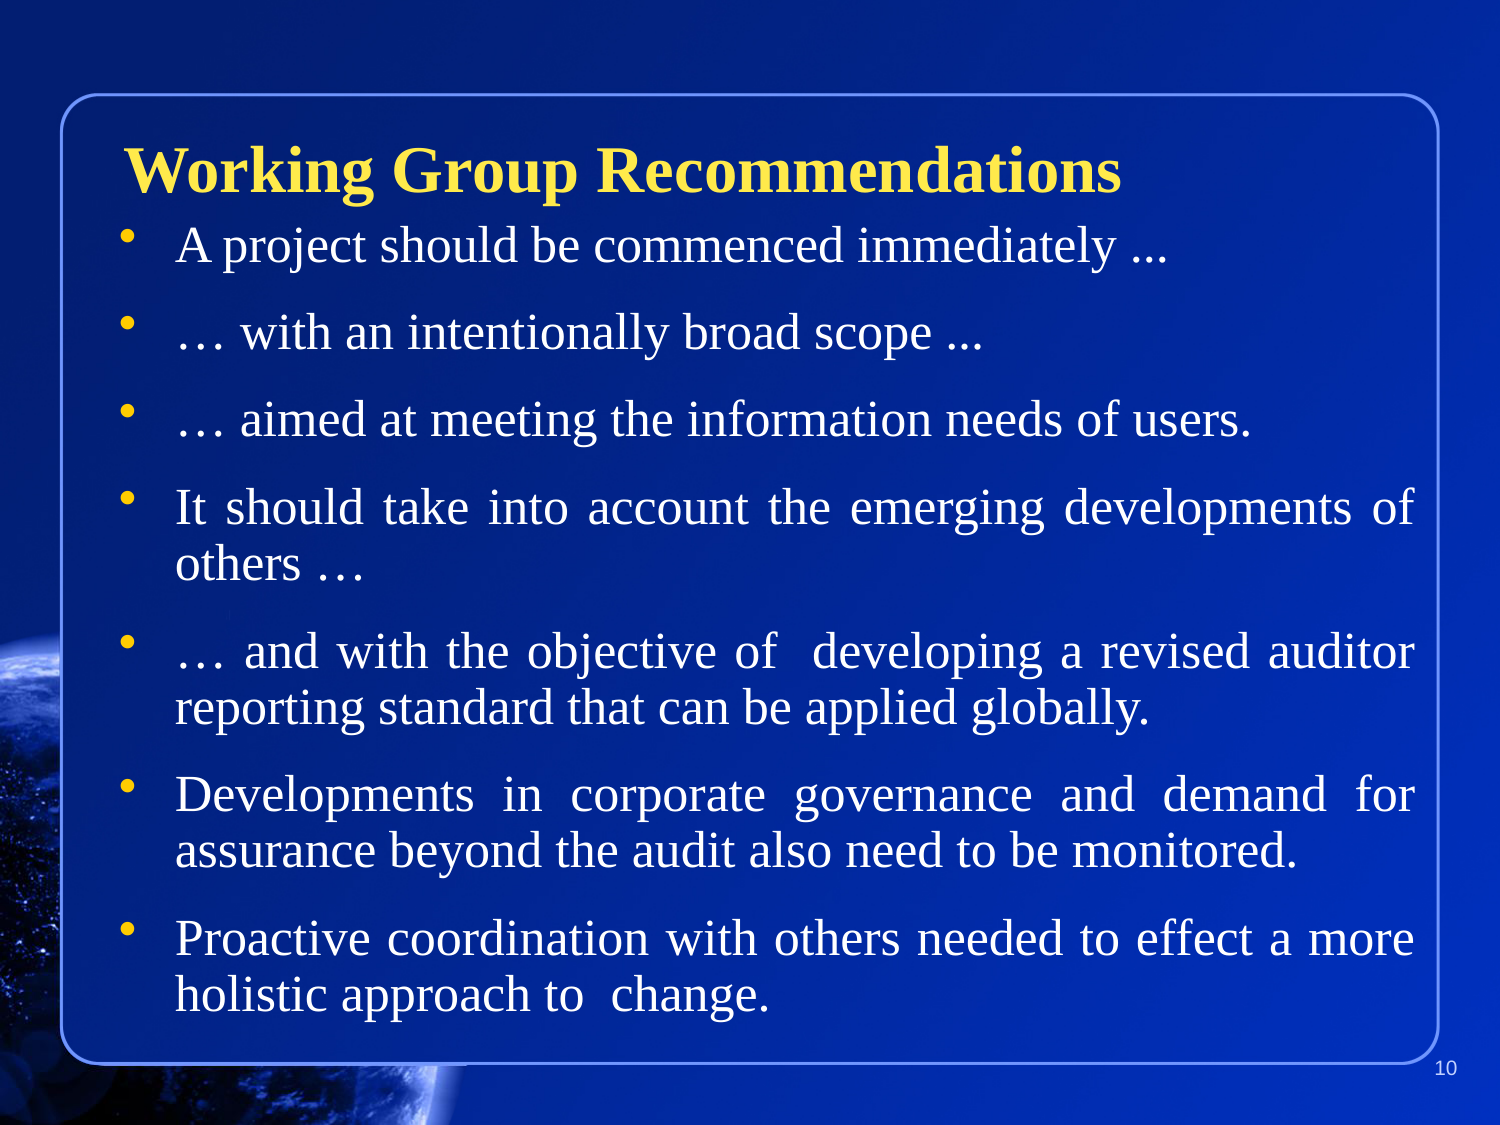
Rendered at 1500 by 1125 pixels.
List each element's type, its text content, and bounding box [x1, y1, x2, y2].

list A project should be commenced immediately ... … with an intentionally broad scope ... … aimed at meeting the information needs of users. It should take into account the emerging developments of others … … and with the objective of developing a revised auditor reporting standard that can be applied globally. Developments in corporate governance and demand for assurance beyond the audit also need to be monitored. Proactive coordination with others needed to effect a more holistic approach to change. [103, 209, 1431, 1053]
picture [0, 0, 1500, 1125]
list Working Group Recommendations [107, 118, 1411, 215]
slide_number 10 [1122, 1046, 1473, 1125]
